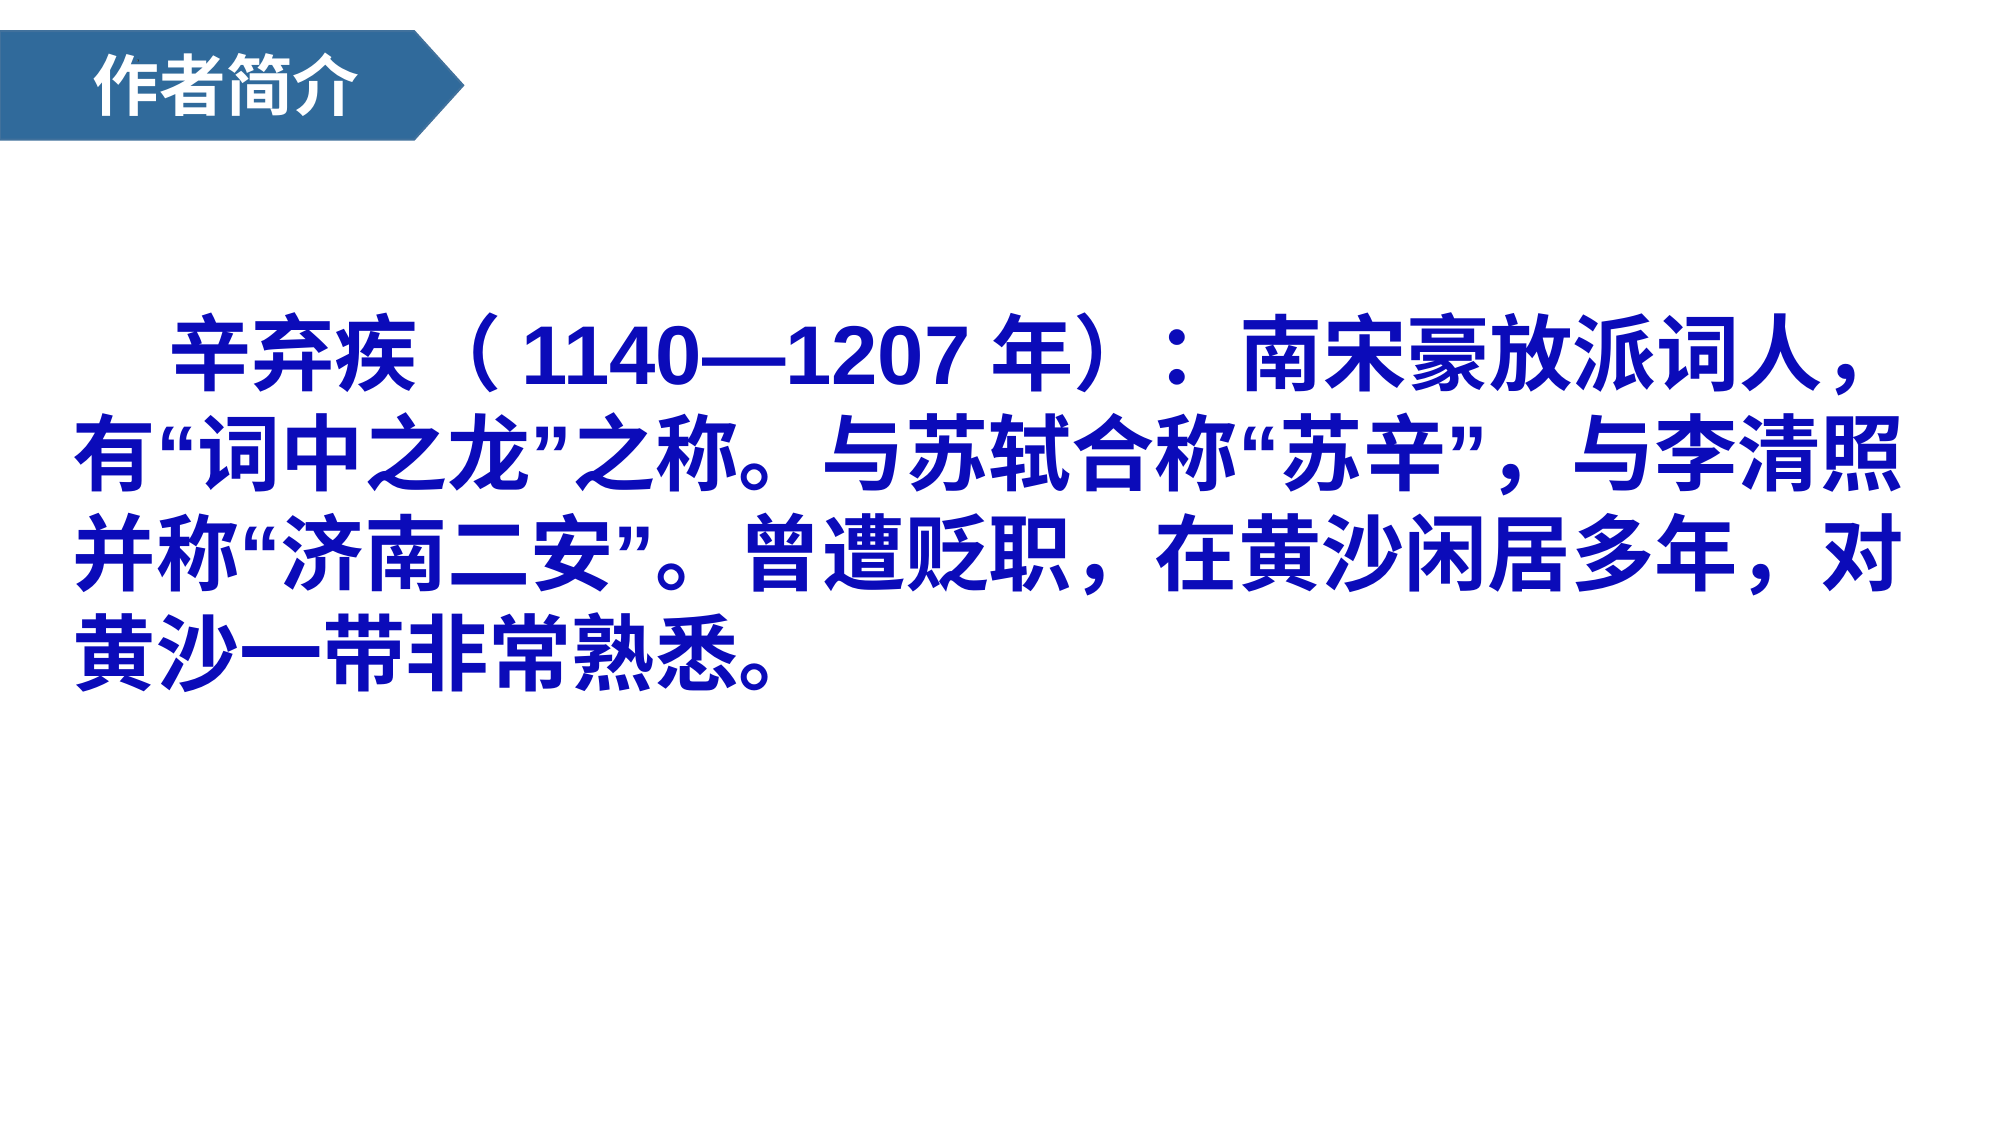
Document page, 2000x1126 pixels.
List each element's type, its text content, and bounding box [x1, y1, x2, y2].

text_box 作者简介 [19, 42, 433, 125]
text_box 辛弃疾（1140—1207年）：南宋豪放派词人，有“词中之龙”之称。与苏轼合称“苏辛”，与李清照并称“济南二安”。曾遭贬职，在黄沙闲居多年，对黄沙一带非常熟悉。 [54, 222, 1933, 711]
